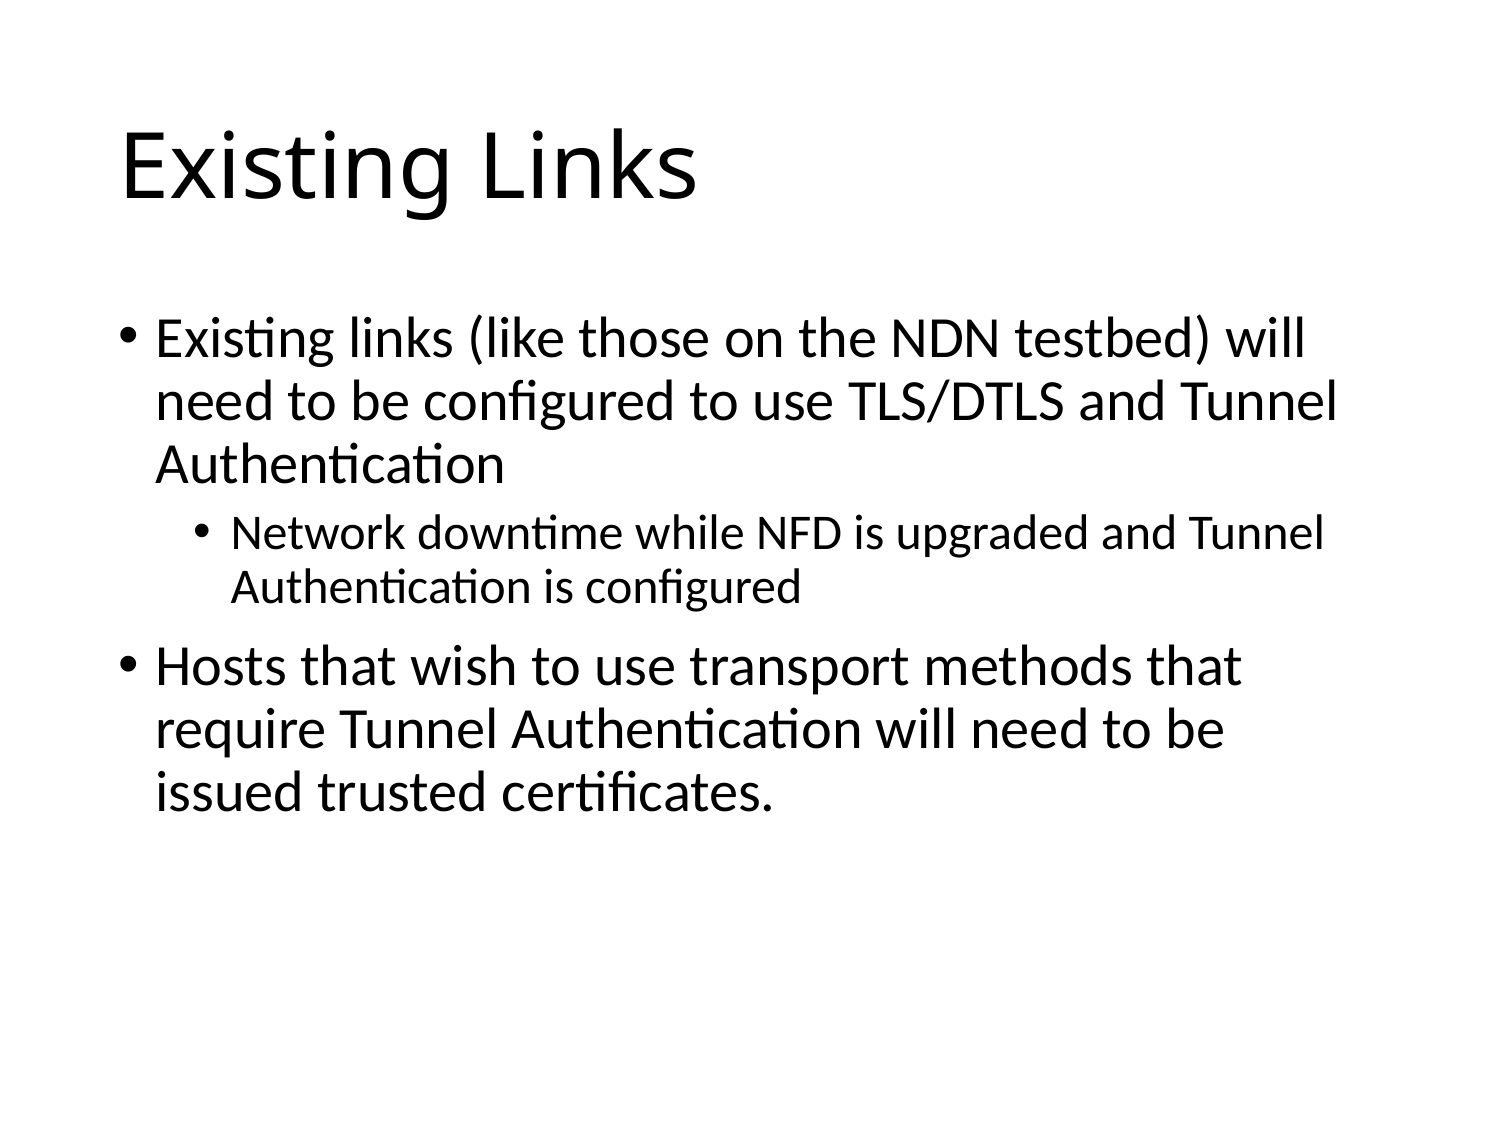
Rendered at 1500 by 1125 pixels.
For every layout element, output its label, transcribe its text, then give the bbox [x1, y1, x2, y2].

list Existing links (like those on the NDN testbed) will need to be configured to use TLS/DTLS and Tunnel Authentication Network downtime while NFD is upgraded and Tunnel Authentication is configured Hosts that wish to use transport methods that require Tunnel Authentication will need to be issued trusted certificates. [103, 299, 1397, 1014]
title Existing Links [103, 59, 1397, 278]
